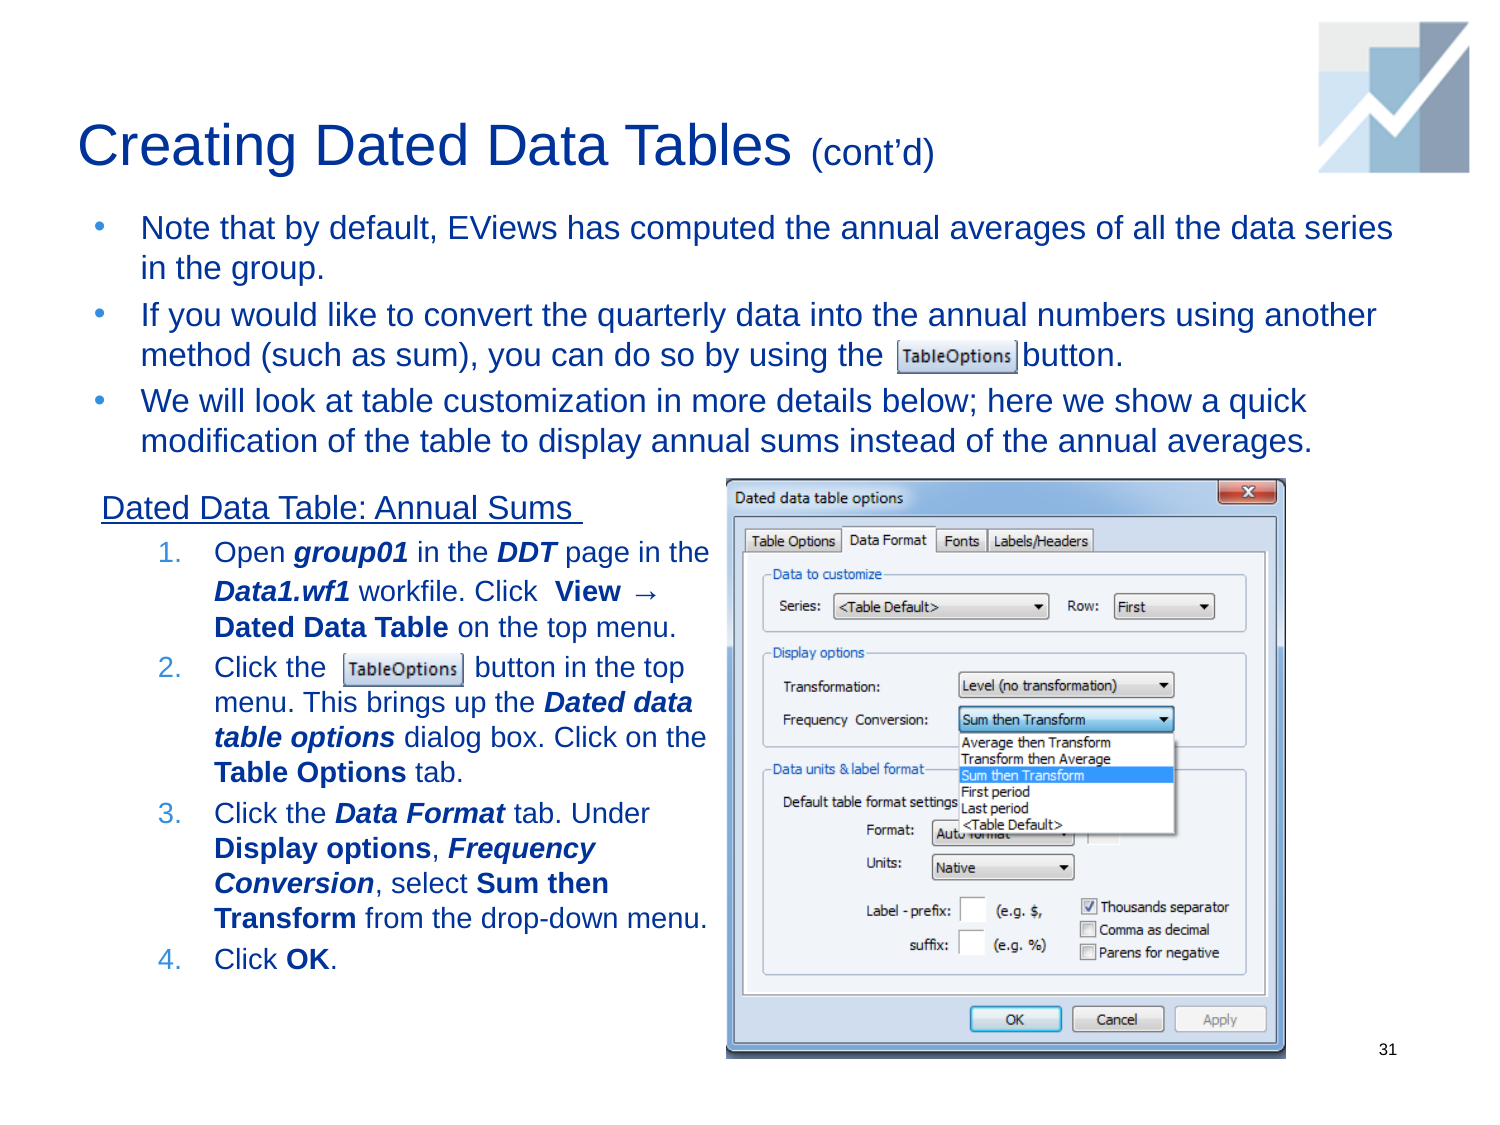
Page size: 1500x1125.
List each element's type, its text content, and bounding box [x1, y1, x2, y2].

picture [343, 653, 465, 687]
picture [726, 478, 1286, 1059]
title Creating Dated Data Tables (cont’d) [62, 0, 1297, 185]
slide_number 31 [1262, 1015, 1413, 1067]
text_box Dated Data Table: Annual Sums Open group01 in the DDT page in the Data1.wf1 workfile. Click View → Dated Data Table on the top menu. Click the button in the top menu. This brings up the Dated data table options dialog box. Click on the Table Options tab. Click the Data Format tab. Under Display options, Frequency Conversion, select Sum then Transform from the drop-down menu. Click OK. [20, 479, 723, 1033]
picture [1300, 11, 1479, 181]
text_box Note that by default, EViews has computed the annual averages of all the data series in the group. If you would like to convert the quarterly data into the annual numbers using another method (such as sum), you can do so by using the button. We will look at table customization in more details below; here we show a quick modification of the table to display annual sums instead of the annual averages. [20, 199, 1433, 724]
picture [896, 340, 1018, 374]
